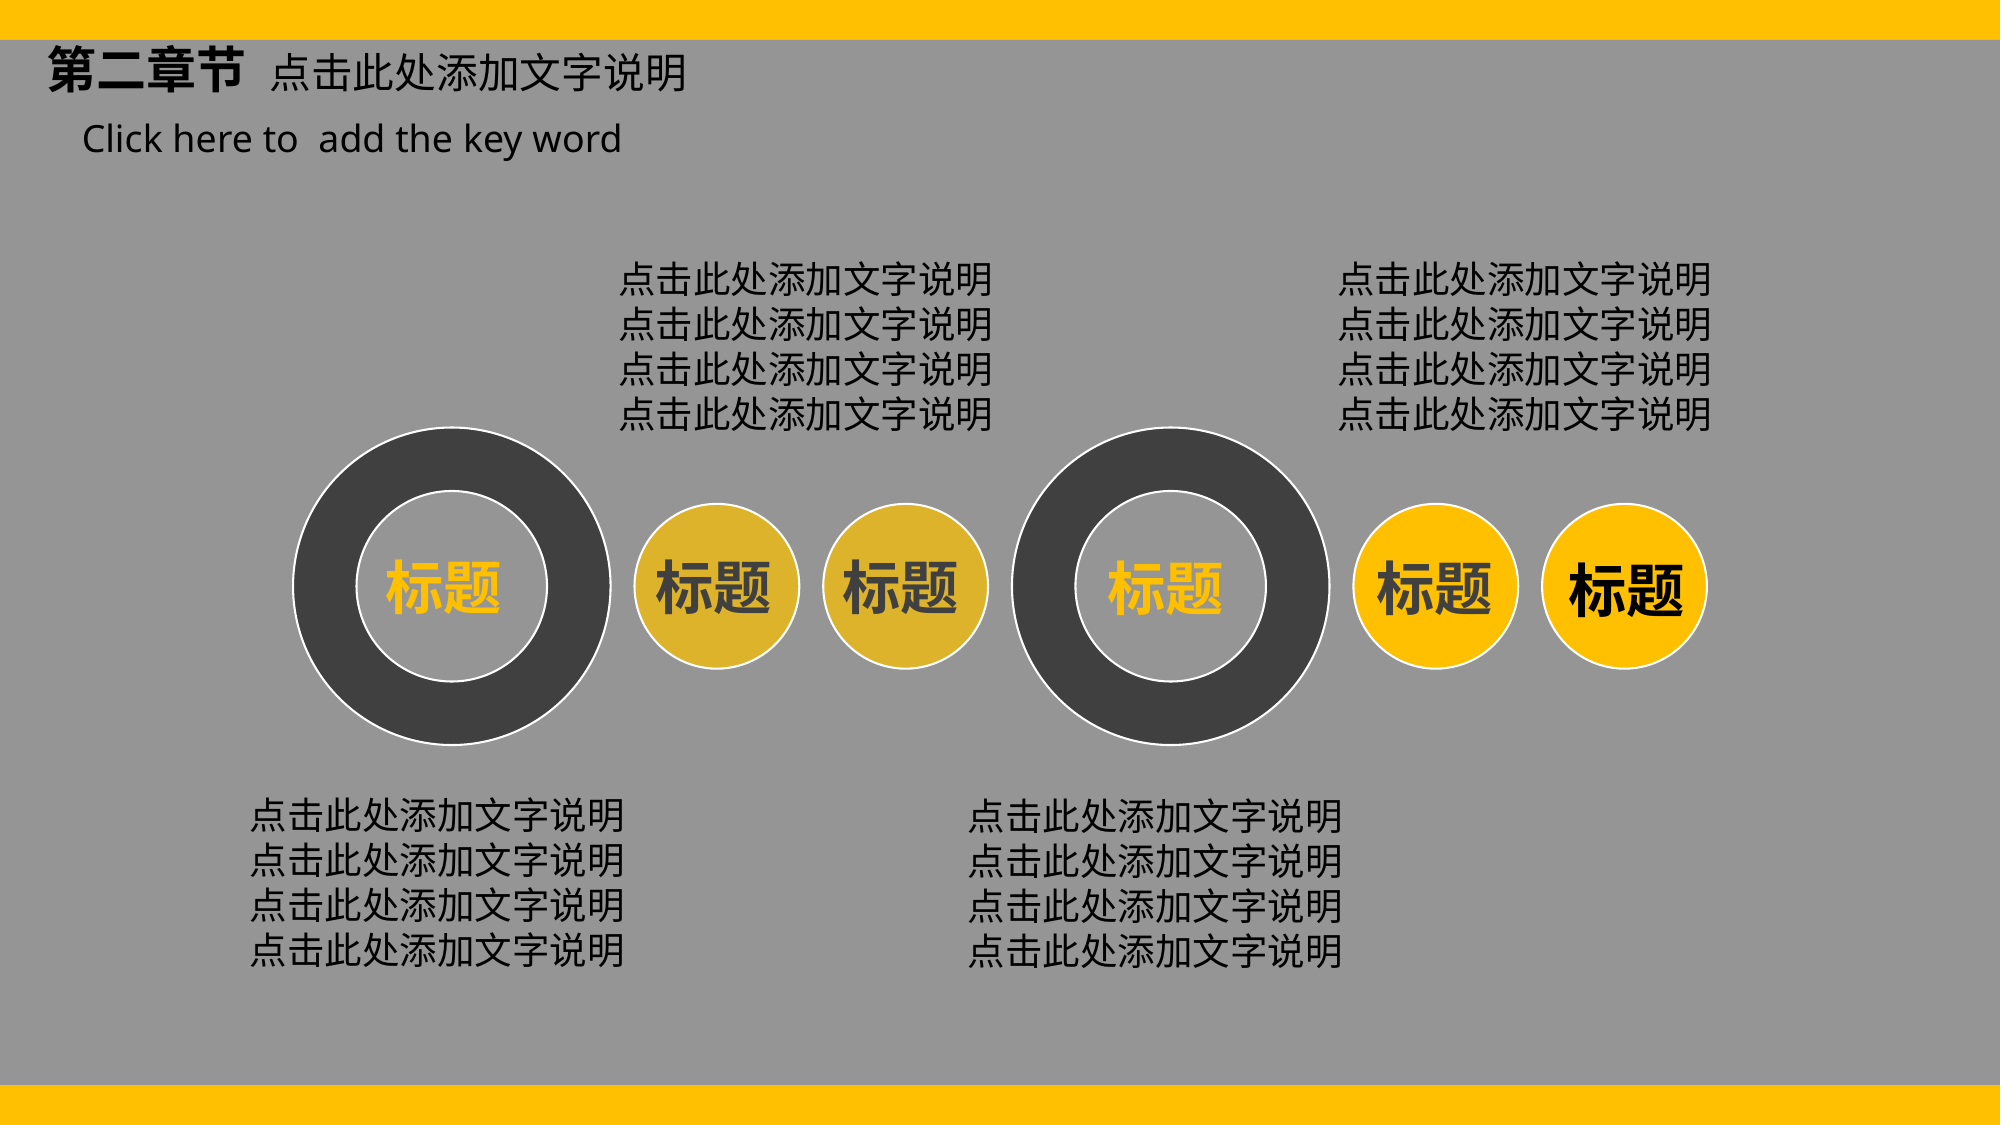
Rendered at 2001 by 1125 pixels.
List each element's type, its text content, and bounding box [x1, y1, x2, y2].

text_box 标题 [1361, 544, 1518, 630]
text_box [1363, 502, 1508, 544]
text_box 点击此处添加文字说明 点击此处添加文字说明点击此处添加文字说明 点击此处添加文字说明 [603, 248, 1043, 444]
text_box 点击此处添加文字说明 点击此处添加文字说明点击此处添加文字说明 点击此处添加文字说明 [1322, 248, 1762, 444]
text_box [1352, 549, 1361, 624]
text_box [834, 629, 978, 670]
text_box 第二章节 点击此处添加文字说明 [32, 30, 709, 106]
text_box [1364, 630, 1507, 670]
text_box 标题 [370, 543, 527, 629]
text_box 标题 [641, 543, 800, 629]
text_box 点击此处添加文字说明 点击此处添加文字说明点击此处添加文字说明 点击此处添加文字说明 [234, 784, 675, 980]
text_box [822, 558, 827, 615]
text_box [984, 557, 990, 615]
text_box [834, 502, 977, 543]
text_box Click here to add the key word [66, 106, 674, 168]
text_box 标题 [1553, 546, 1710, 632]
text_box [645, 629, 789, 670]
text_box [1010, 426, 1331, 747]
text_box [645, 502, 789, 543]
text_box [291, 426, 612, 747]
text_box 标题 [1092, 544, 1249, 630]
text_box [1541, 502, 1698, 630]
text_box 标题 [827, 543, 984, 629]
text_box [633, 551, 641, 621]
text_box [1554, 632, 1695, 670]
text_box 点击此处添加文字说明 点击此处添加文字说明点击此处添加文字说明 点击此处添加文字说明 [952, 785, 1392, 981]
